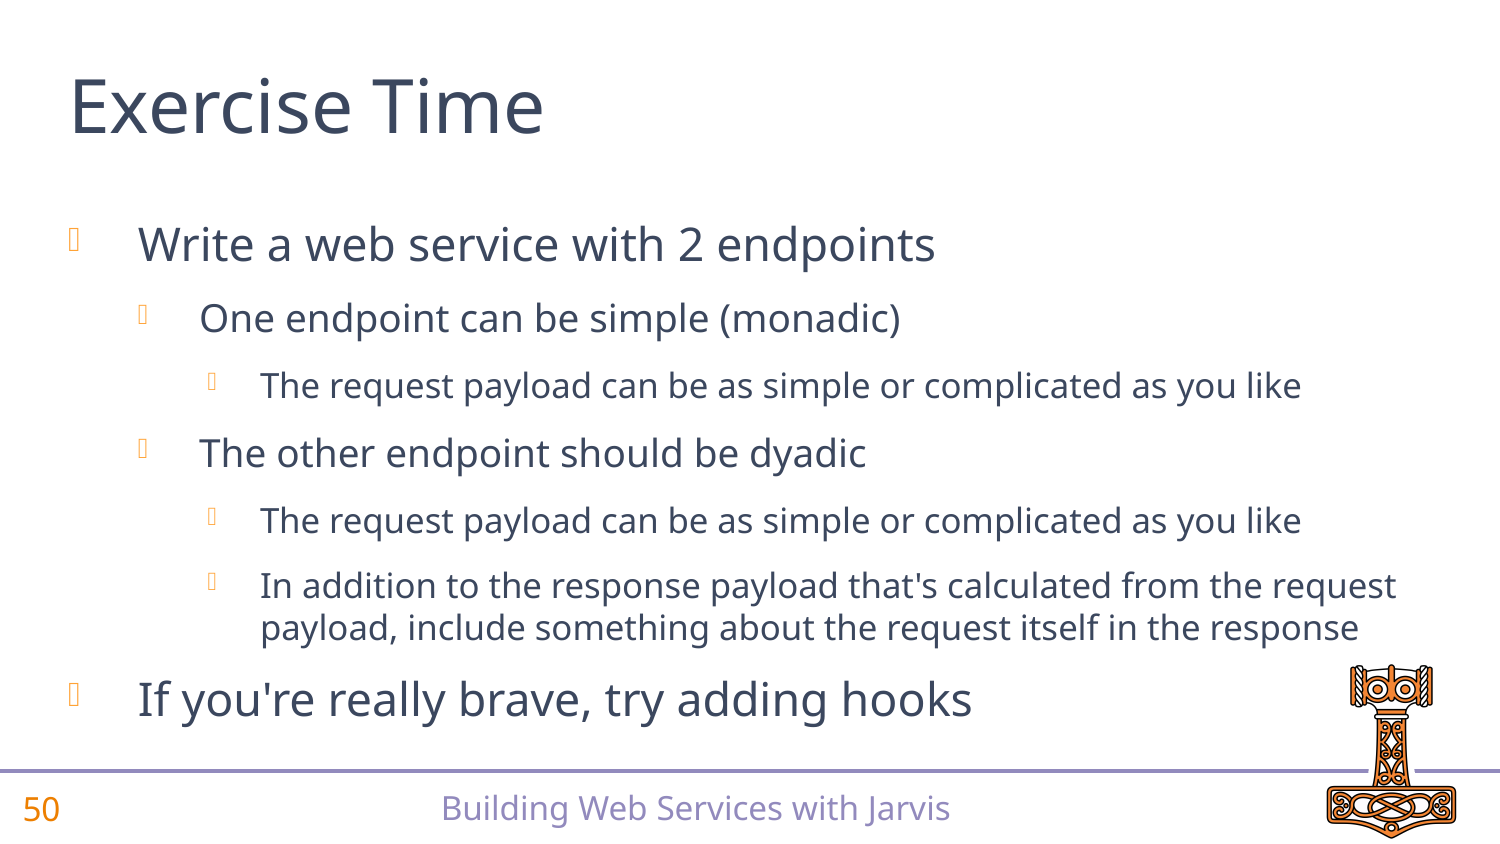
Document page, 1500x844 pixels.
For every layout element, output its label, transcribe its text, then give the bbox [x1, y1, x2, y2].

picture [1320, 655, 1461, 844]
list Write a web service with 2 endpoints One endpoint can be simple (monadic) The request payload can be as simple or complicated as you like The other endpoint should be dyadic The request payload can be as simple or complicated as you like In addition to the response payload that's calculated from the request payload, include something about the request itself in the response If you're really brave, try adding hooks [53, 207, 1447, 740]
title Exercise Time [53, 43, 1203, 157]
